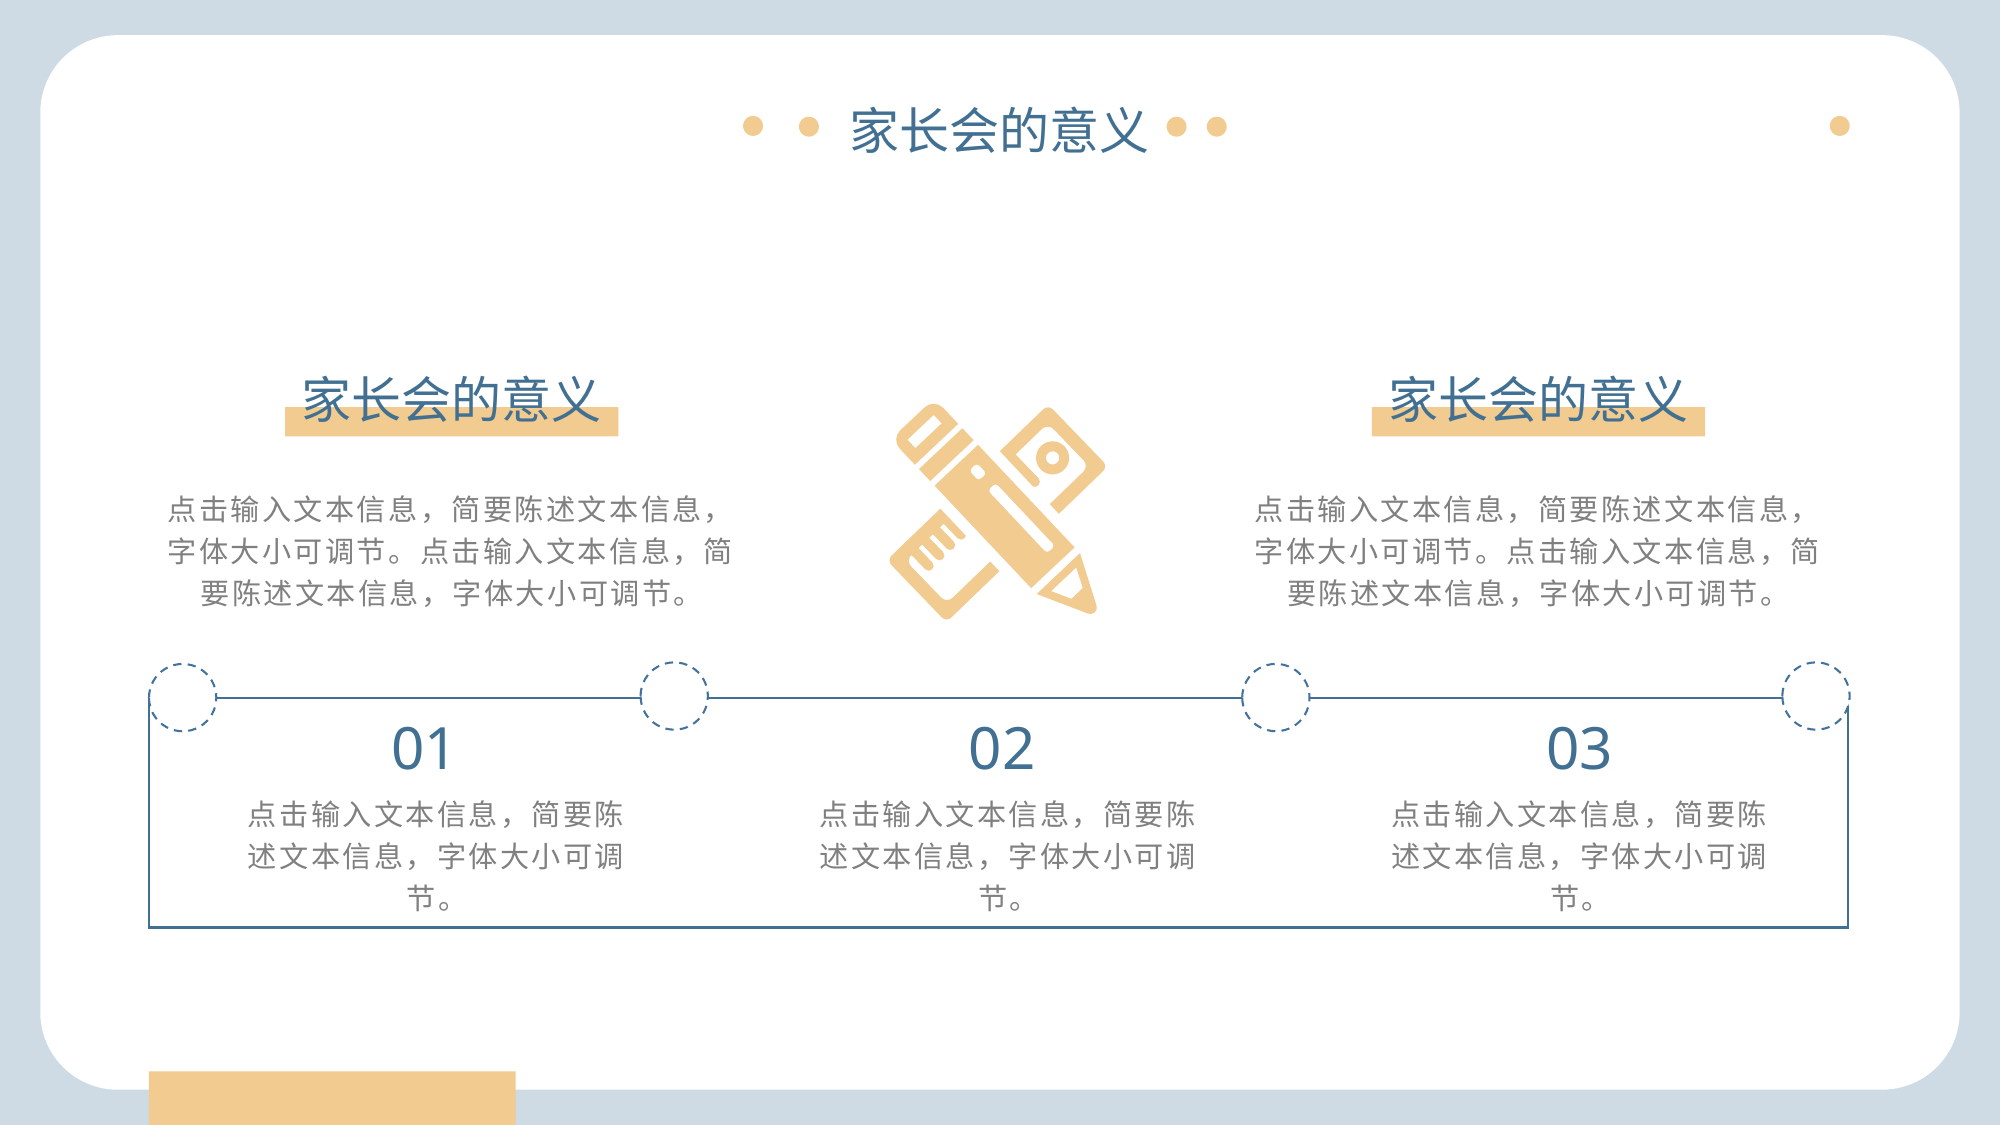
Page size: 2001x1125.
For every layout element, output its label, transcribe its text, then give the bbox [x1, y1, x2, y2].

text_box [1828, 114, 1851, 137]
text_box [1241, 662, 1311, 733]
text_box [889, 508, 1000, 620]
text_box 点击输入文本信息，简要陈述文本信息，字体大小可调节。点击输入文本信息，简要陈述文本信息，字体大小可调节。 [1236, 476, 1841, 618]
text_box [1205, 115, 1228, 138]
text_box 点击输入文本信息，简要陈述文本信息，字体大小可调节。点击输入文本信息，简要陈述文本信息，字体大小可调节。 [149, 476, 755, 618]
text_box 01 [376, 703, 473, 789]
text_box [147, 663, 218, 733]
text_box [742, 114, 765, 137]
text_box [934, 444, 1075, 589]
text_box 点击输入文本信息，简要陈述文本信息，字体大小可调节。 [1363, 781, 1797, 923]
text_box [148, 1070, 517, 1125]
text_box 点击输入文本信息，简要陈述文本信息，字体大小可调节。 [220, 781, 654, 923]
text_box [1781, 661, 1851, 731]
text_box 家长会的意义 [286, 360, 617, 436]
text_box [39, 34, 1961, 1091]
text_box [999, 407, 1106, 514]
text_box [797, 115, 820, 138]
text_box 家长会的意义 [1373, 360, 1704, 436]
text_box 点击输入文本信息，简要陈述文本信息，字体大小可调节。 [792, 781, 1226, 923]
text_box 03 [1531, 703, 1628, 789]
text_box [148, 697, 1849, 929]
text_box [1165, 115, 1188, 138]
text_box [639, 661, 709, 731]
text_box 家长会的意义 [835, 91, 1165, 167]
text_box [896, 403, 959, 465]
text_box [919, 428, 974, 482]
text_box [1036, 553, 1097, 614]
text_box 02 [954, 703, 1051, 789]
